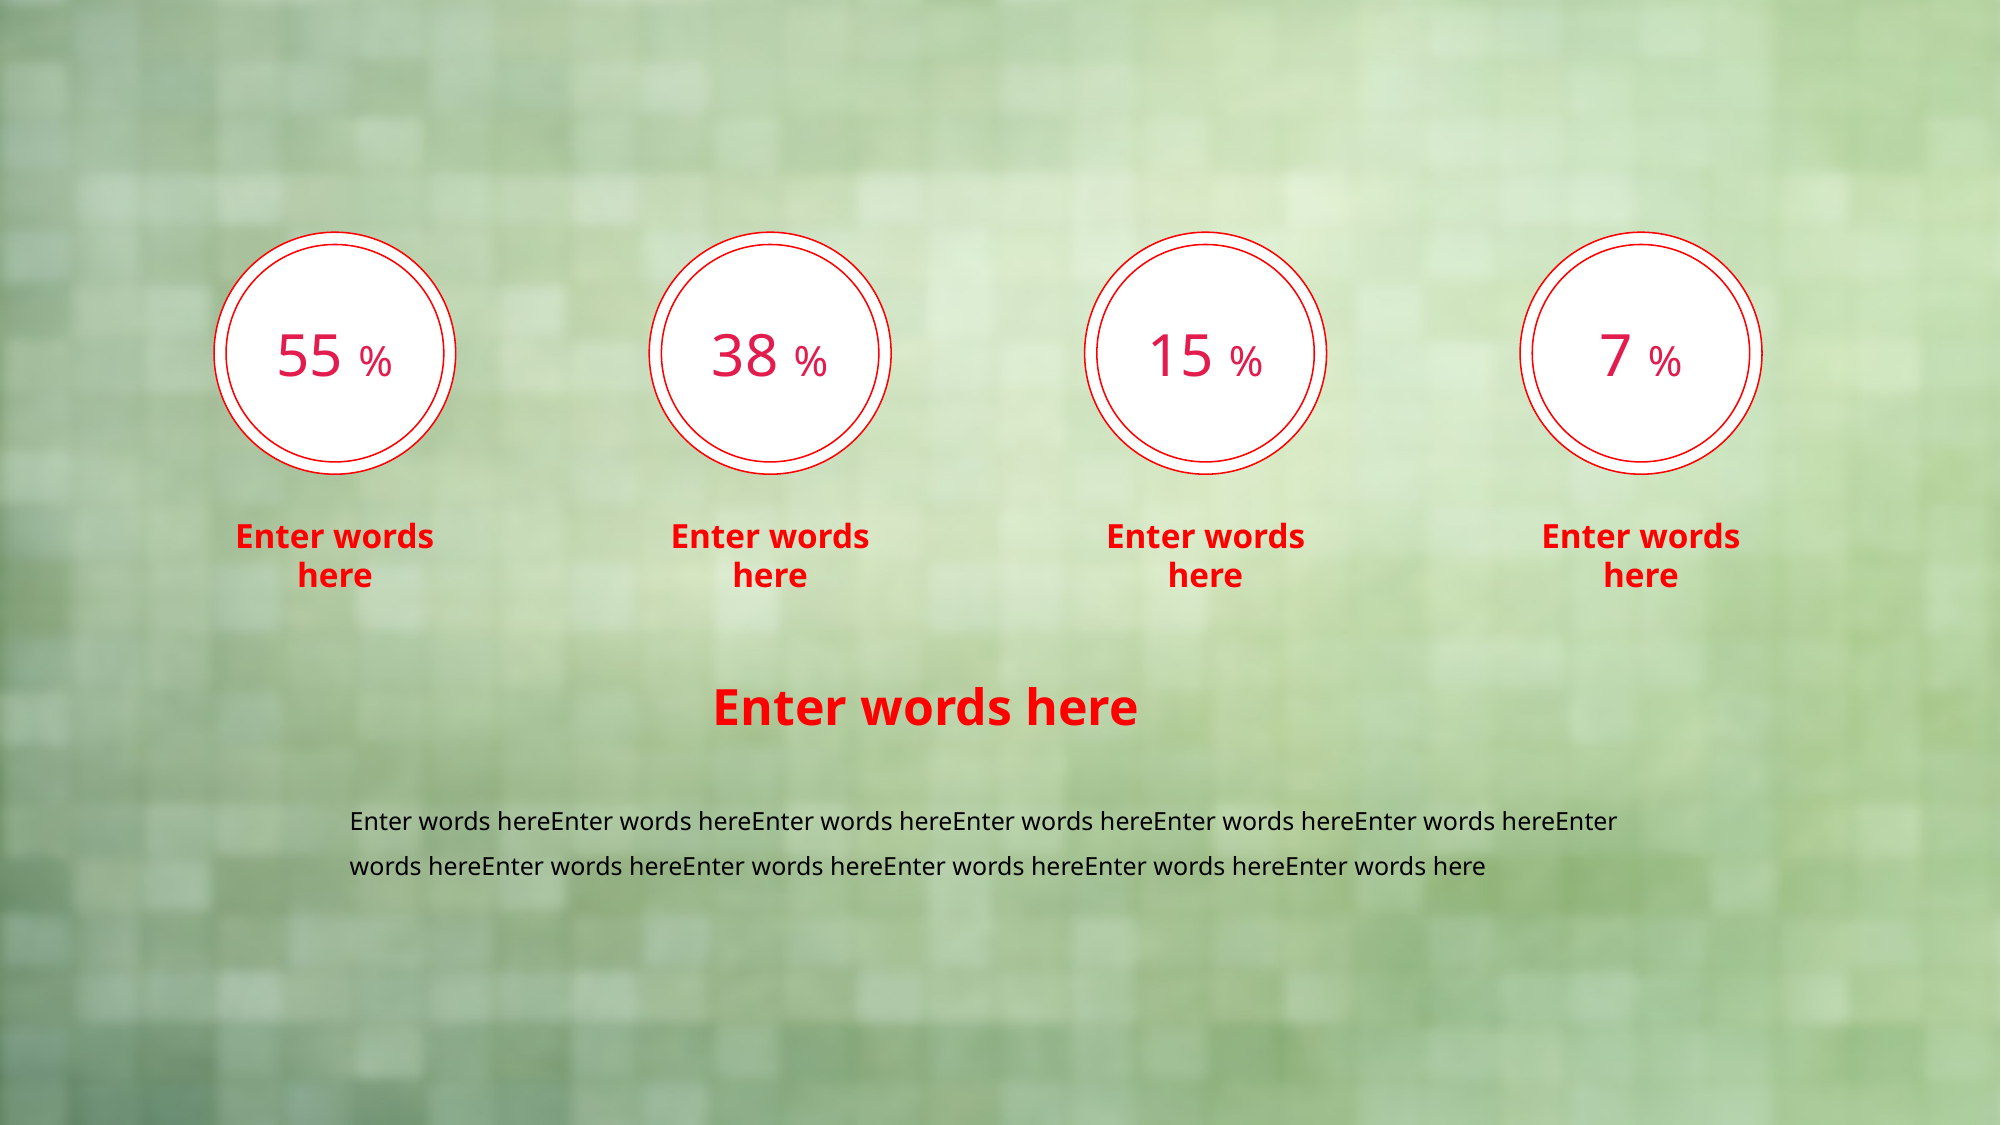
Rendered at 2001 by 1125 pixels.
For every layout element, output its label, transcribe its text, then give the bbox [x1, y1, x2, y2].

picture [0, 0, 2000, 1125]
text_box 55 % [226, 244, 444, 462]
text_box [649, 232, 892, 475]
text_box [214, 232, 456, 475]
text_box Enter words here [698, 668, 1154, 743]
text_box [1084, 232, 1327, 475]
text_box Enter words here [1084, 520, 1327, 589]
text_box 38 % [661, 244, 879, 462]
text_box Enter words here [649, 520, 892, 589]
text_box Enter words here [1520, 520, 1762, 589]
text_box Enter words here [214, 520, 456, 589]
text_box [1520, 232, 1763, 475]
text_box 7 % [1532, 244, 1750, 462]
text_box Enter words hereEnter words hereEnter words hereEnter words hereEnter words hereEnter words hereEnter words hereEnter words hereEnter words hereEnter words hereEnter words hereEnter words here [334, 782, 1655, 888]
text_box 15 % [1096, 244, 1315, 462]
